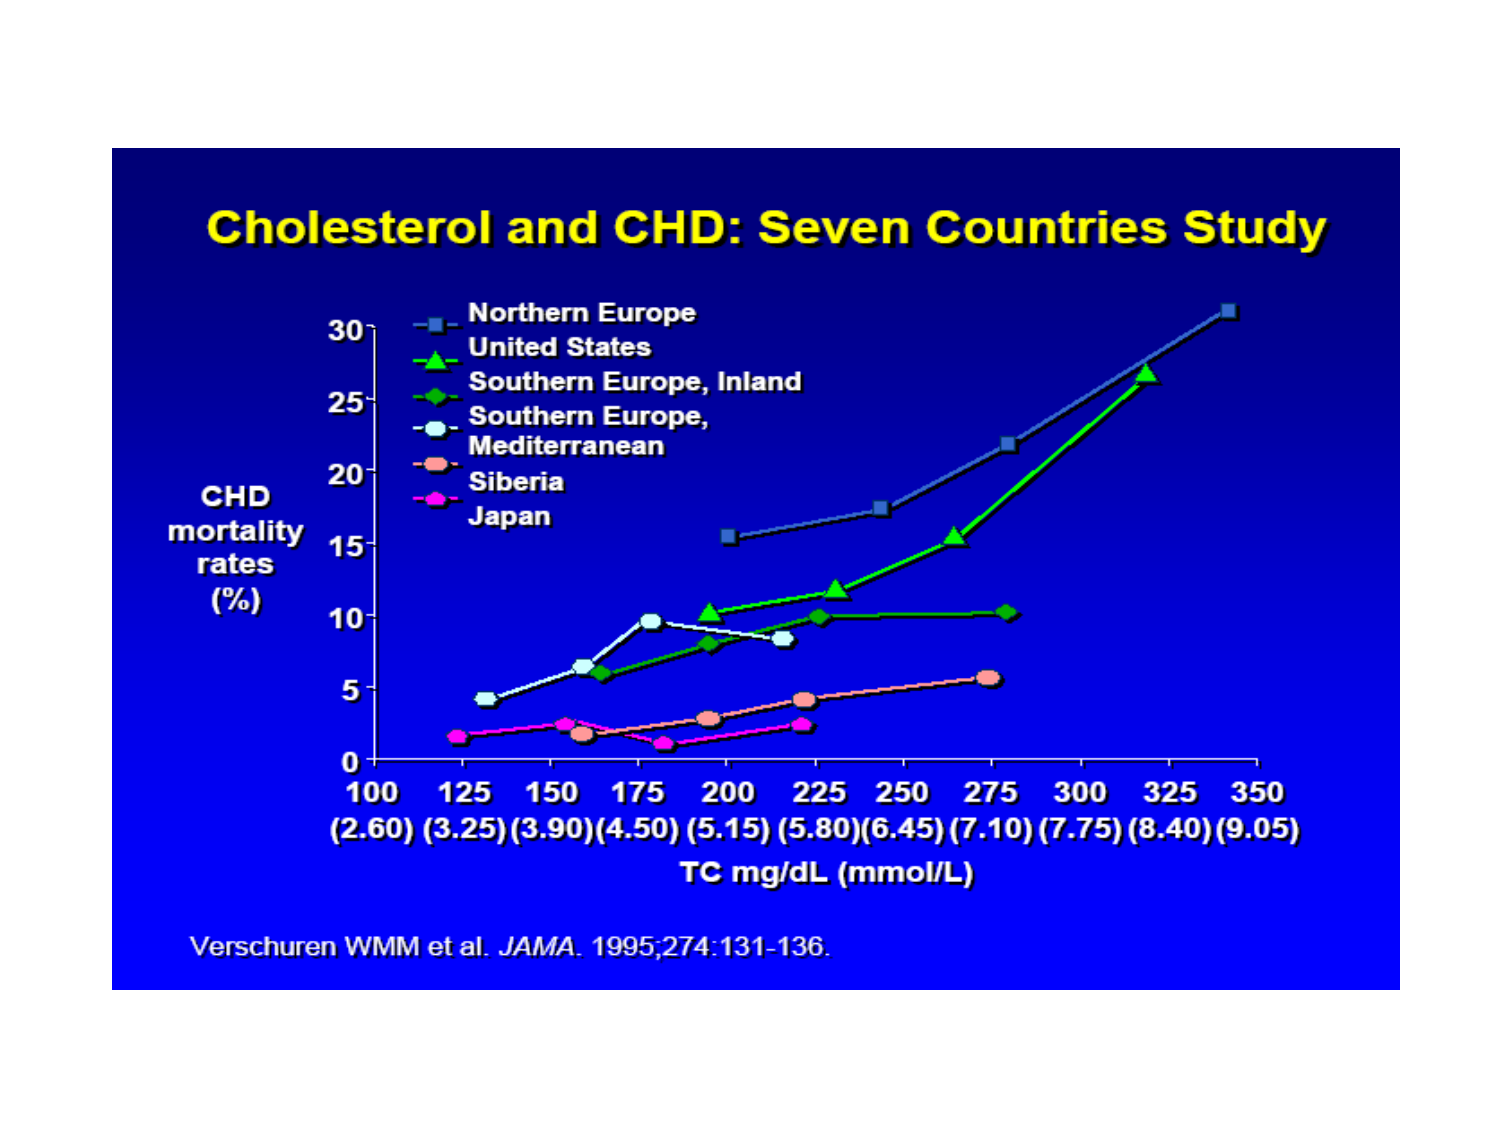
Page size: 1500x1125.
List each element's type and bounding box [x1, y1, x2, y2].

text_box [111, 148, 1400, 990]
